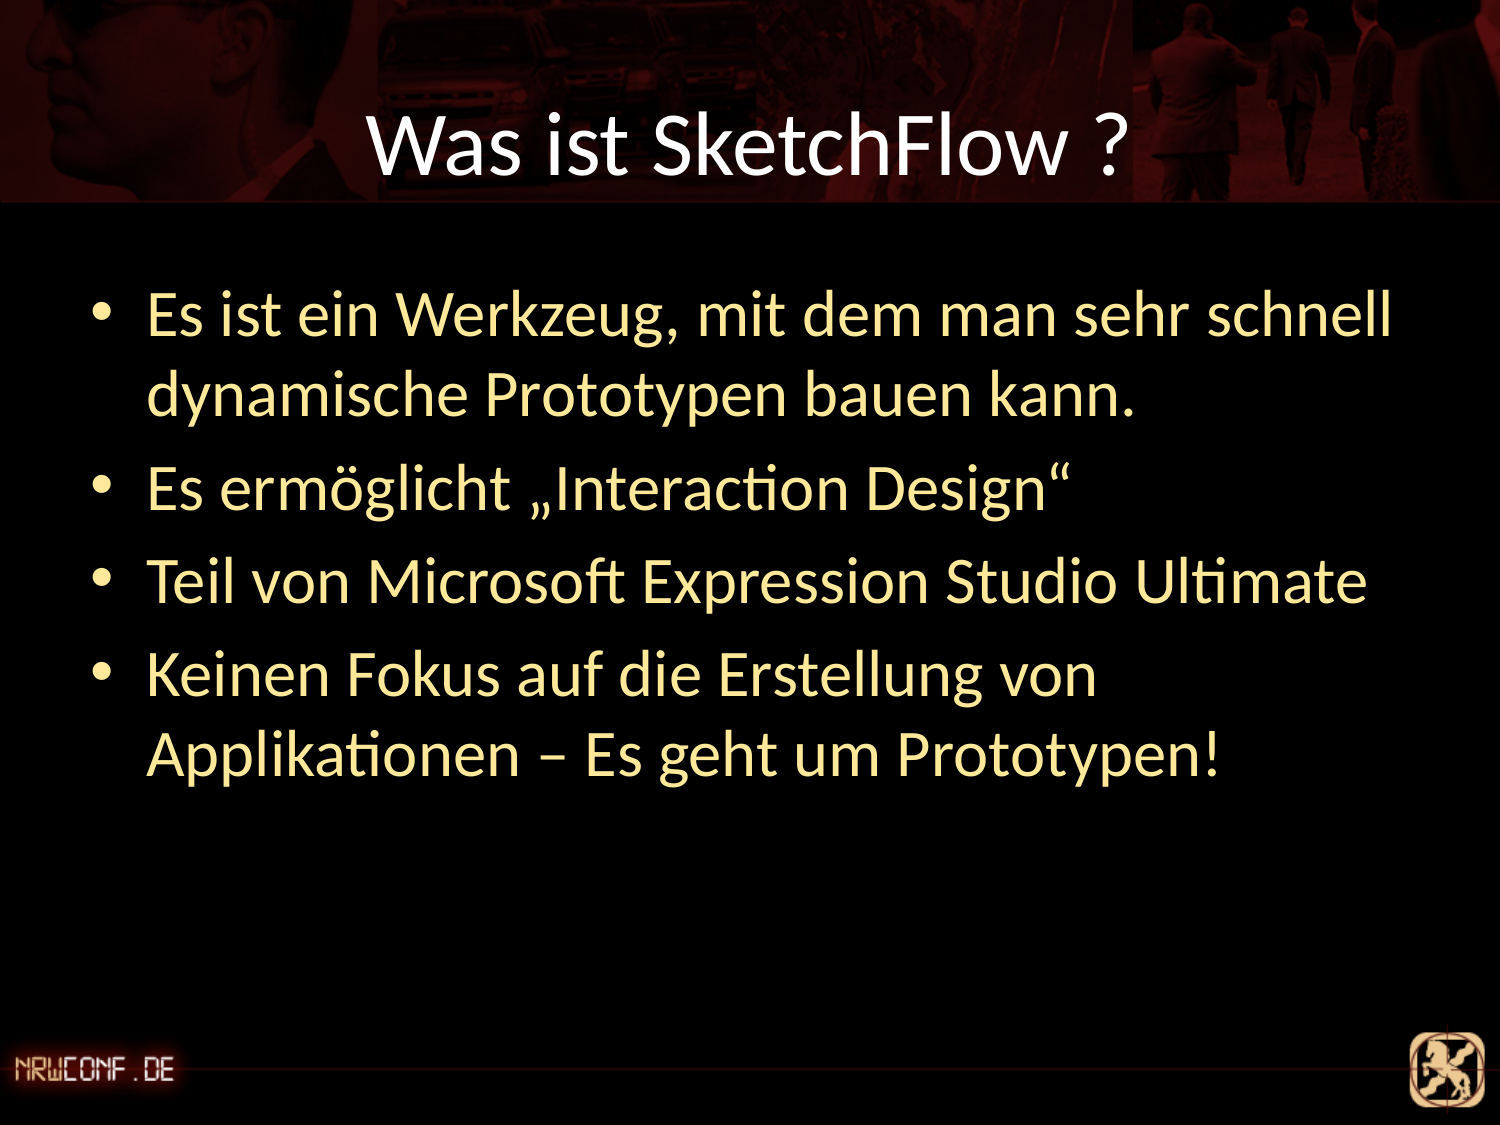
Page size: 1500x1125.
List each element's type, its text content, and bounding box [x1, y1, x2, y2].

list Es ist ein Werkzeug, mit dem man sehr schnell dynamische Prototypen bauen kann. Es ermöglicht „Interaction Design“ Teil von Microsoft Expression Studio Ultimate Keinen Fokus auf die Erstellung von Applikationen – Es geht um Prototypen! [75, 262, 1425, 1005]
picture [0, 0, 1500, 1125]
title Was ist SketchFlow ? [75, 45, 1425, 233]
